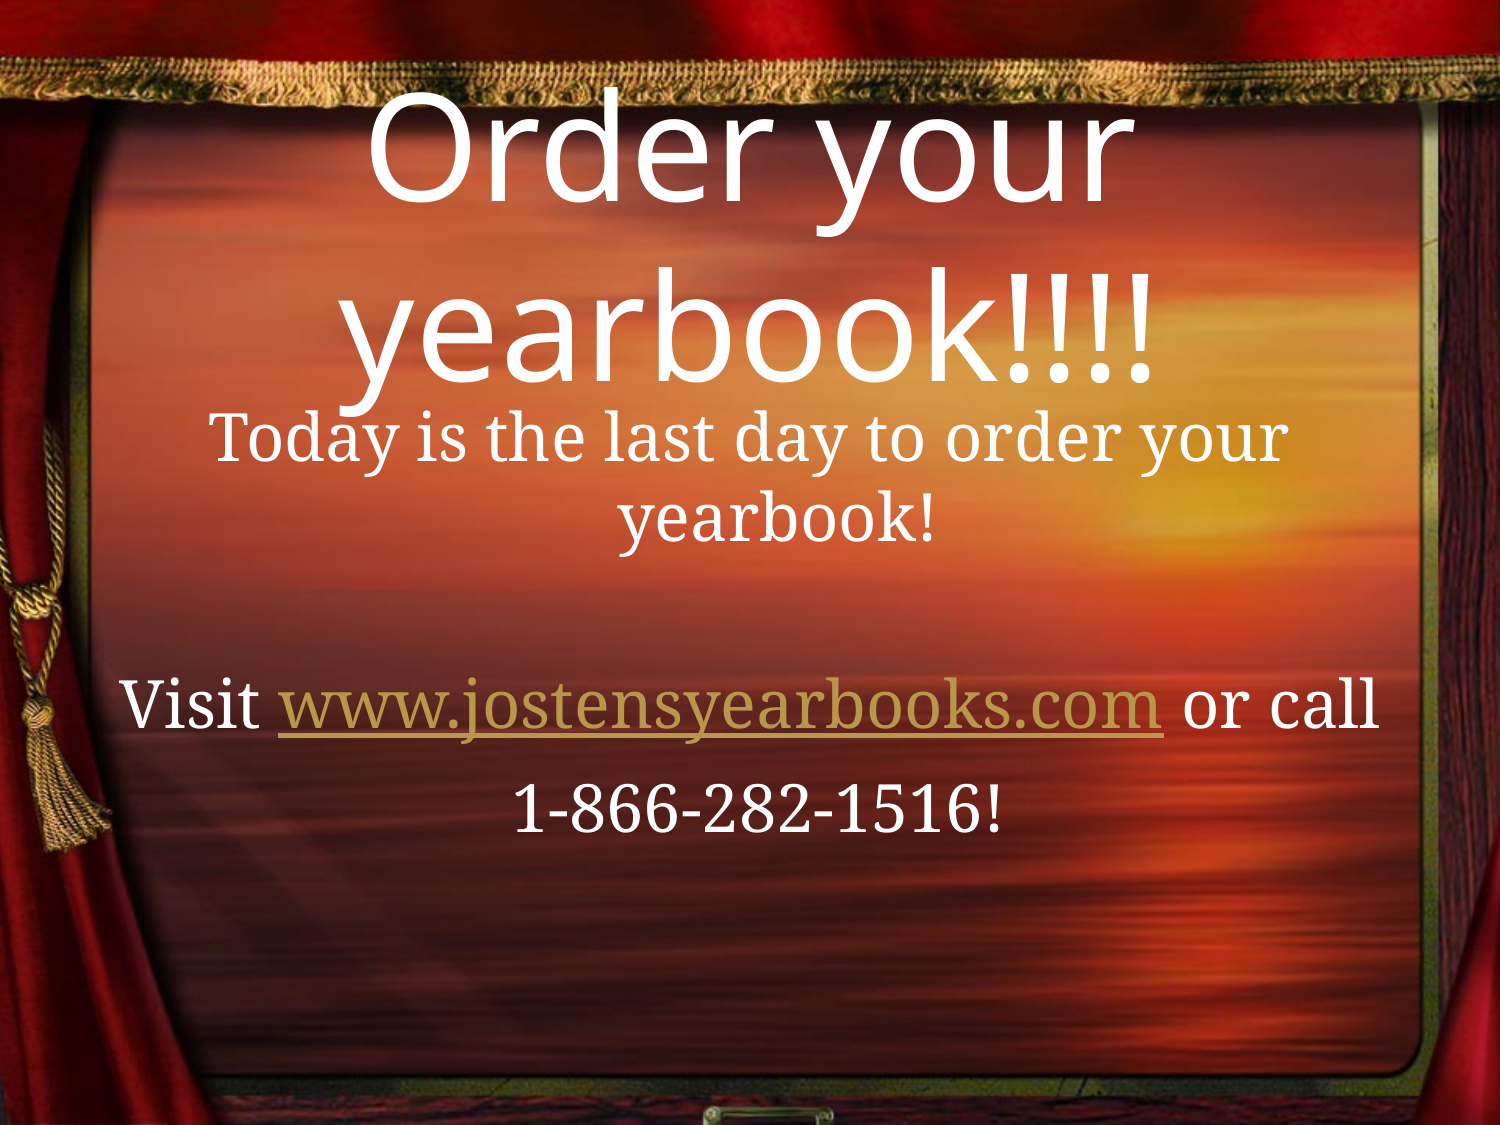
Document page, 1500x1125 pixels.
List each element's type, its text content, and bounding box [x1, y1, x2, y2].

title Order your yearbook!!!! [74, 137, 1426, 326]
list Today is the last day to order your yearbook! Visit www.jostensyearbooks.com or call 1-866-282-1516! [99, 387, 1401, 1056]
picture [0, 0, 1500, 1125]
